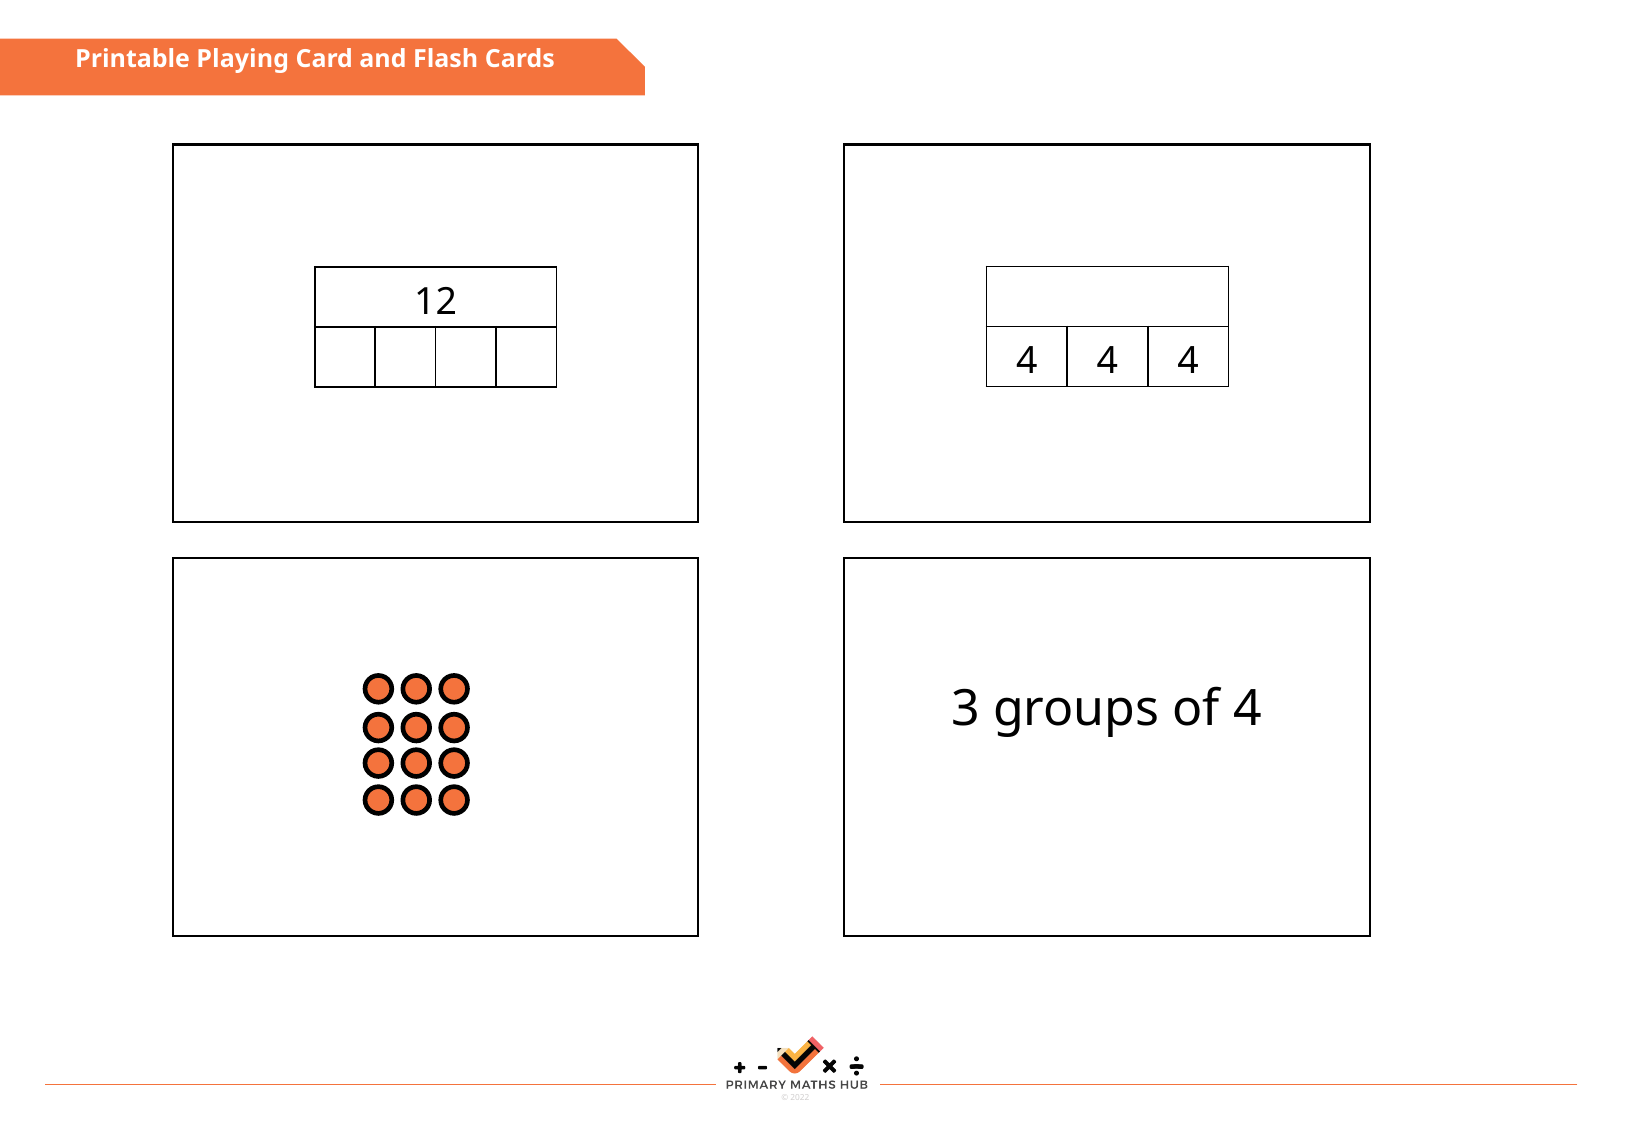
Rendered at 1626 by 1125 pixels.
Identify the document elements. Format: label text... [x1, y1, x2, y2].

table_cell [436, 328, 495, 386]
text_box © 2022 [720, 1084, 870, 1110]
text_box [401, 748, 431, 778]
text_box [439, 713, 469, 743]
table_cell 4 [1149, 327, 1228, 386]
text_box [363, 748, 393, 778]
table_cell [376, 328, 435, 386]
text_box [401, 785, 431, 815]
text_box [843, 143, 1371, 523]
text_box [401, 674, 431, 704]
table_cell 4 [987, 327, 1066, 386]
text_box [172, 557, 699, 937]
text_box [363, 713, 393, 743]
text_box [439, 785, 469, 815]
text_box [172, 143, 699, 523]
text_box [843, 557, 1371, 937]
table_header 12 [316, 268, 556, 326]
text_box [363, 674, 393, 704]
text_box [401, 713, 431, 743]
picture [722, 1034, 872, 1094]
table_cell [316, 328, 374, 386]
text_box Printable Playing Card and Flash Cards [0, 37, 646, 97]
table_header [987, 267, 1228, 326]
text_box [439, 674, 469, 704]
table_cell 4 [1068, 327, 1147, 386]
text_box 3 groups of 4 [844, 668, 1370, 743]
text_box [363, 785, 393, 815]
table_cell [497, 328, 556, 386]
text_box [439, 748, 469, 778]
